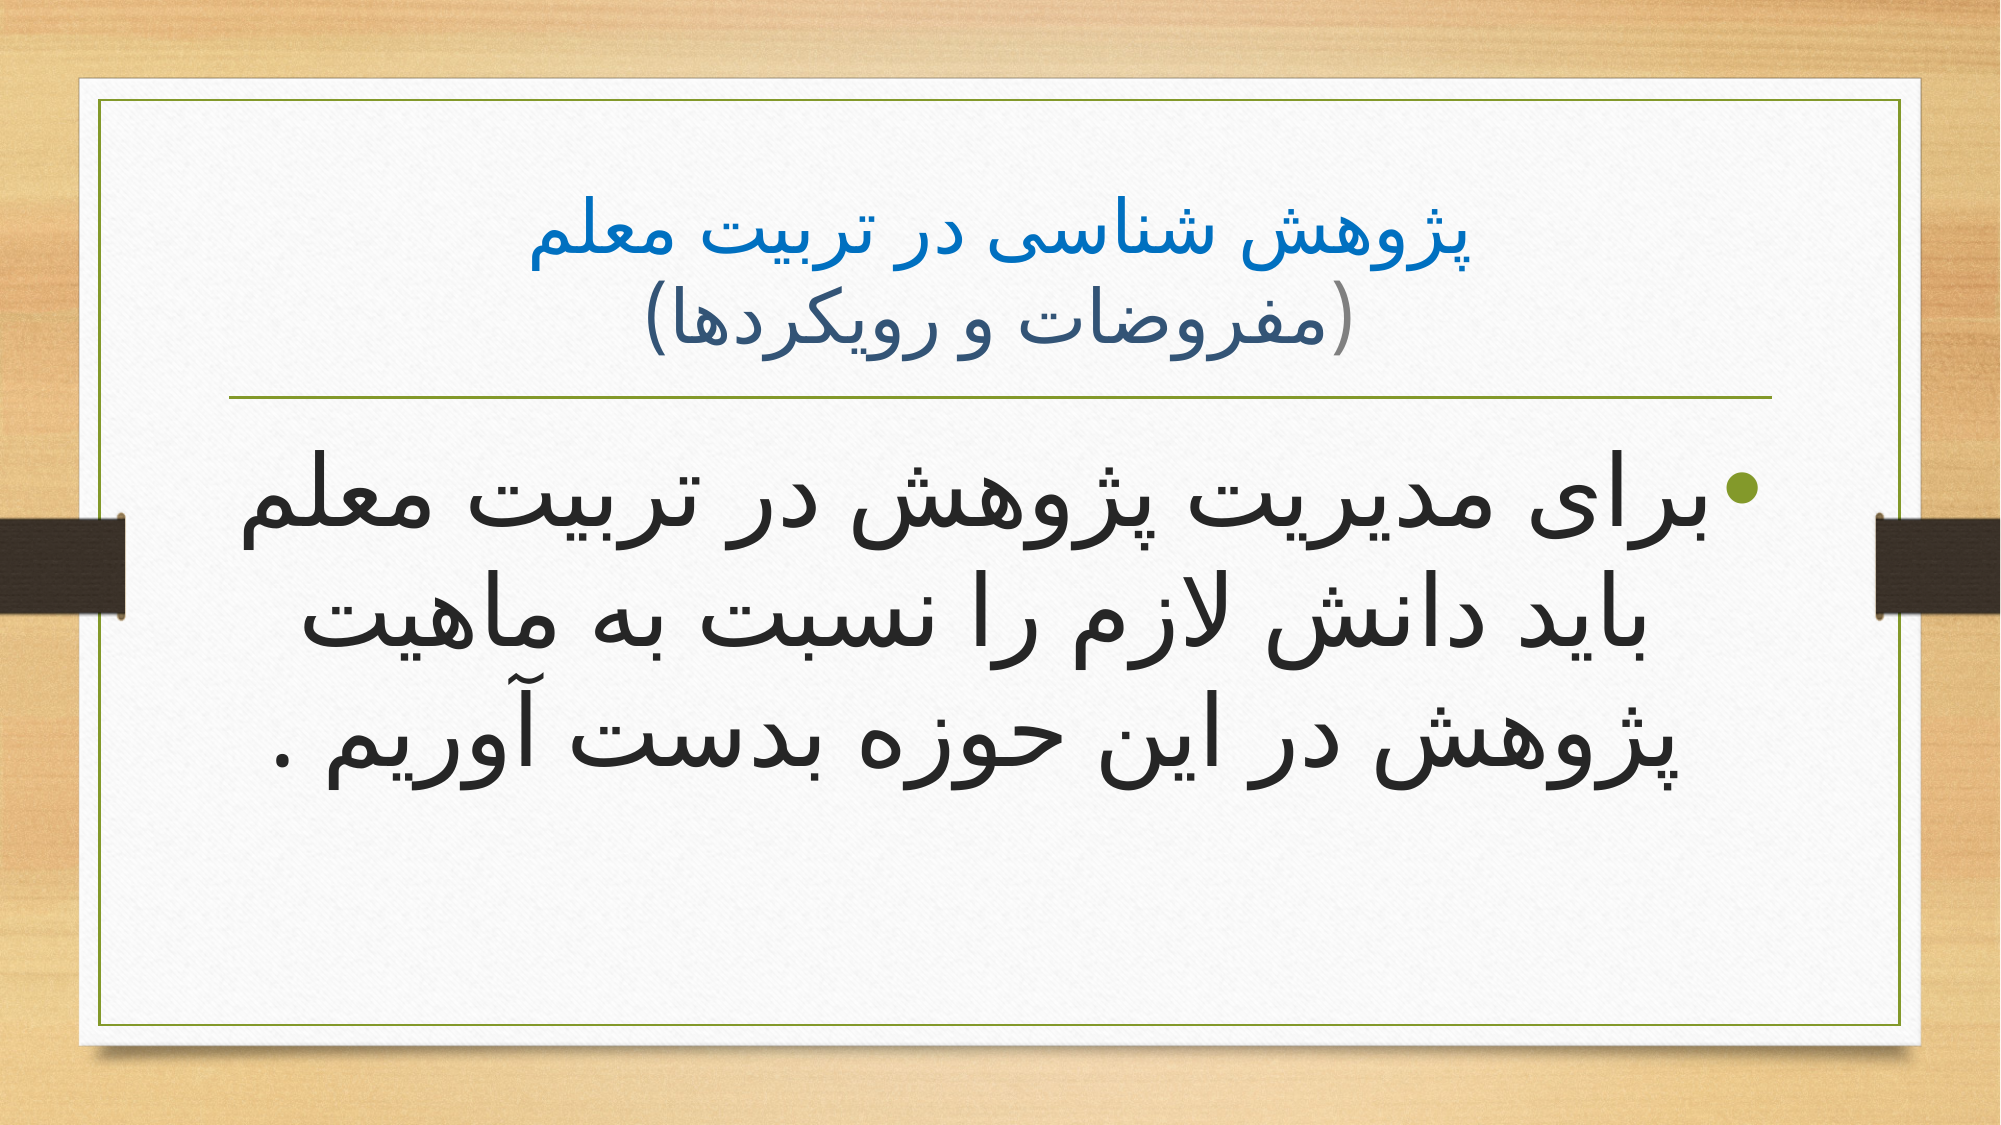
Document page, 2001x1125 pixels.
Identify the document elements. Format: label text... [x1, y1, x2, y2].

title پژوهش شناسی در تربیت معلم (مفروضات و رویکردها) [212, 161, 1788, 375]
picture [0, 0, 2001, 1125]
list برای مدیریت پژوهش در تربیت معلم باید دانش لازم را نسبت به ماهیت پژوهش در این حوزه بدست آوریم . [212, 419, 1788, 964]
